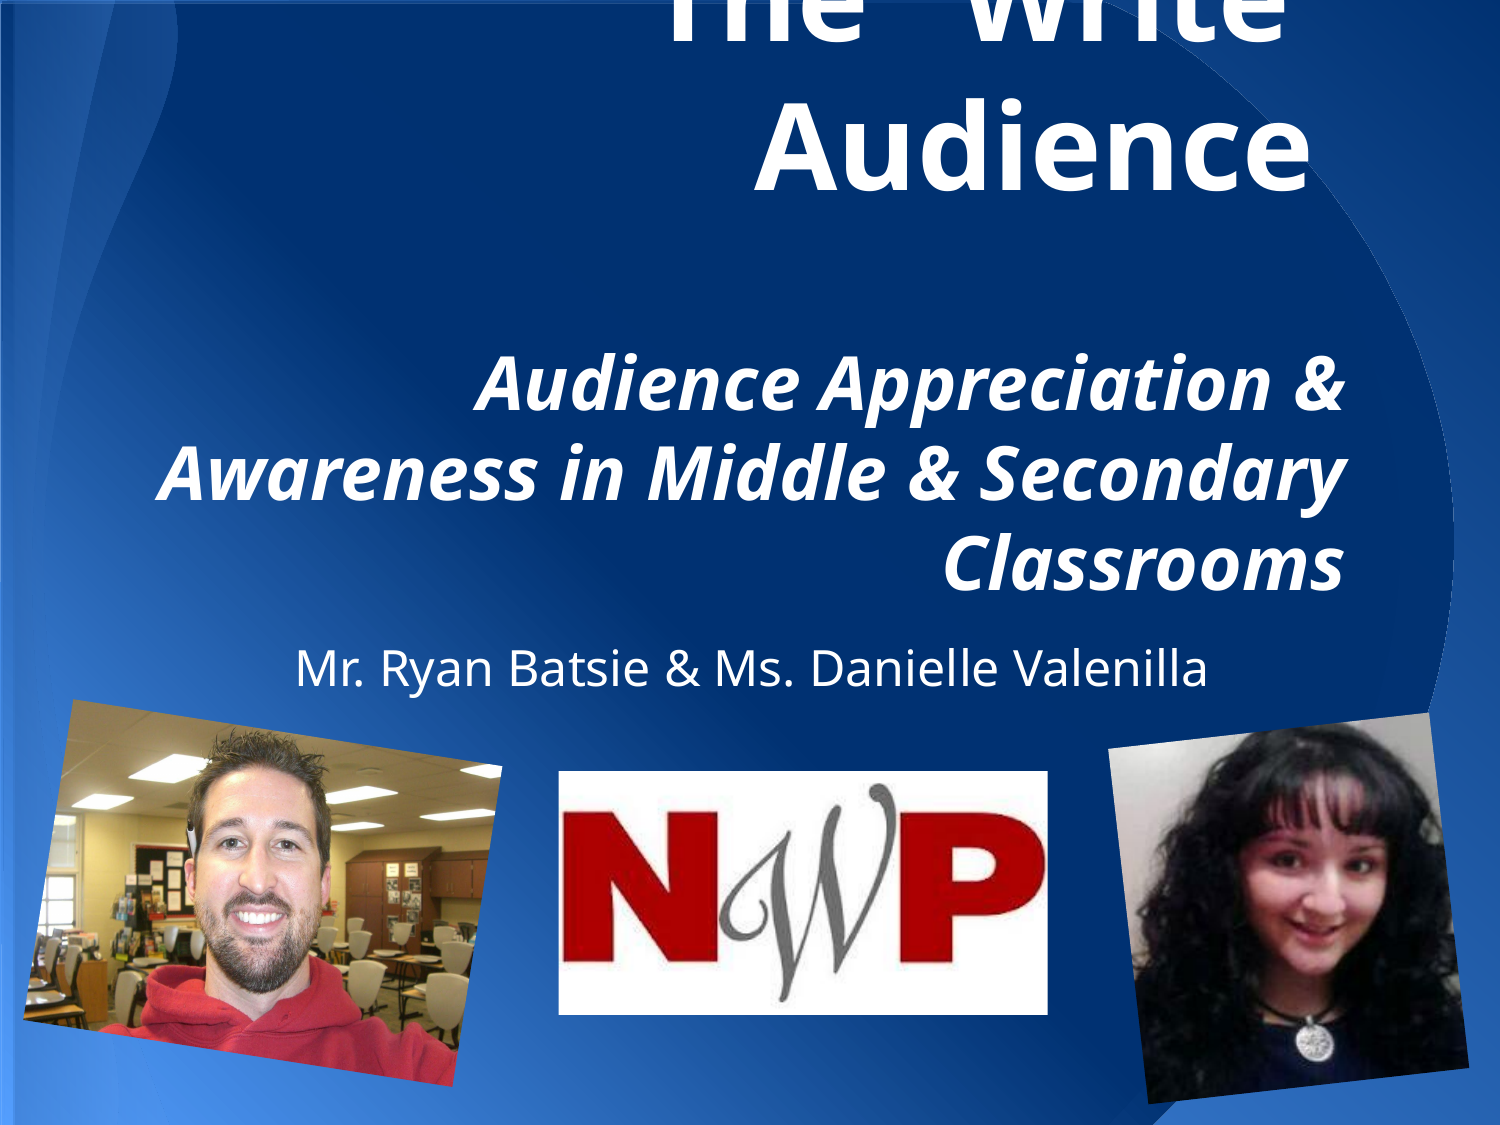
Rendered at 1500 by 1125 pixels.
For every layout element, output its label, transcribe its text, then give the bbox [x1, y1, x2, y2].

text_box [558, 771, 1048, 1015]
text_box [1108, 712, 1470, 1105]
text_box [23, 699, 503, 1087]
subtitle Mr. Ryan Batsie & Ms. Danielle Valenilla [51, 620, 1428, 1125]
title The "Write" Audience Audience Appreciation & Awareness in Middle & Secondary Classrooms [23, 0, 1362, 621]
